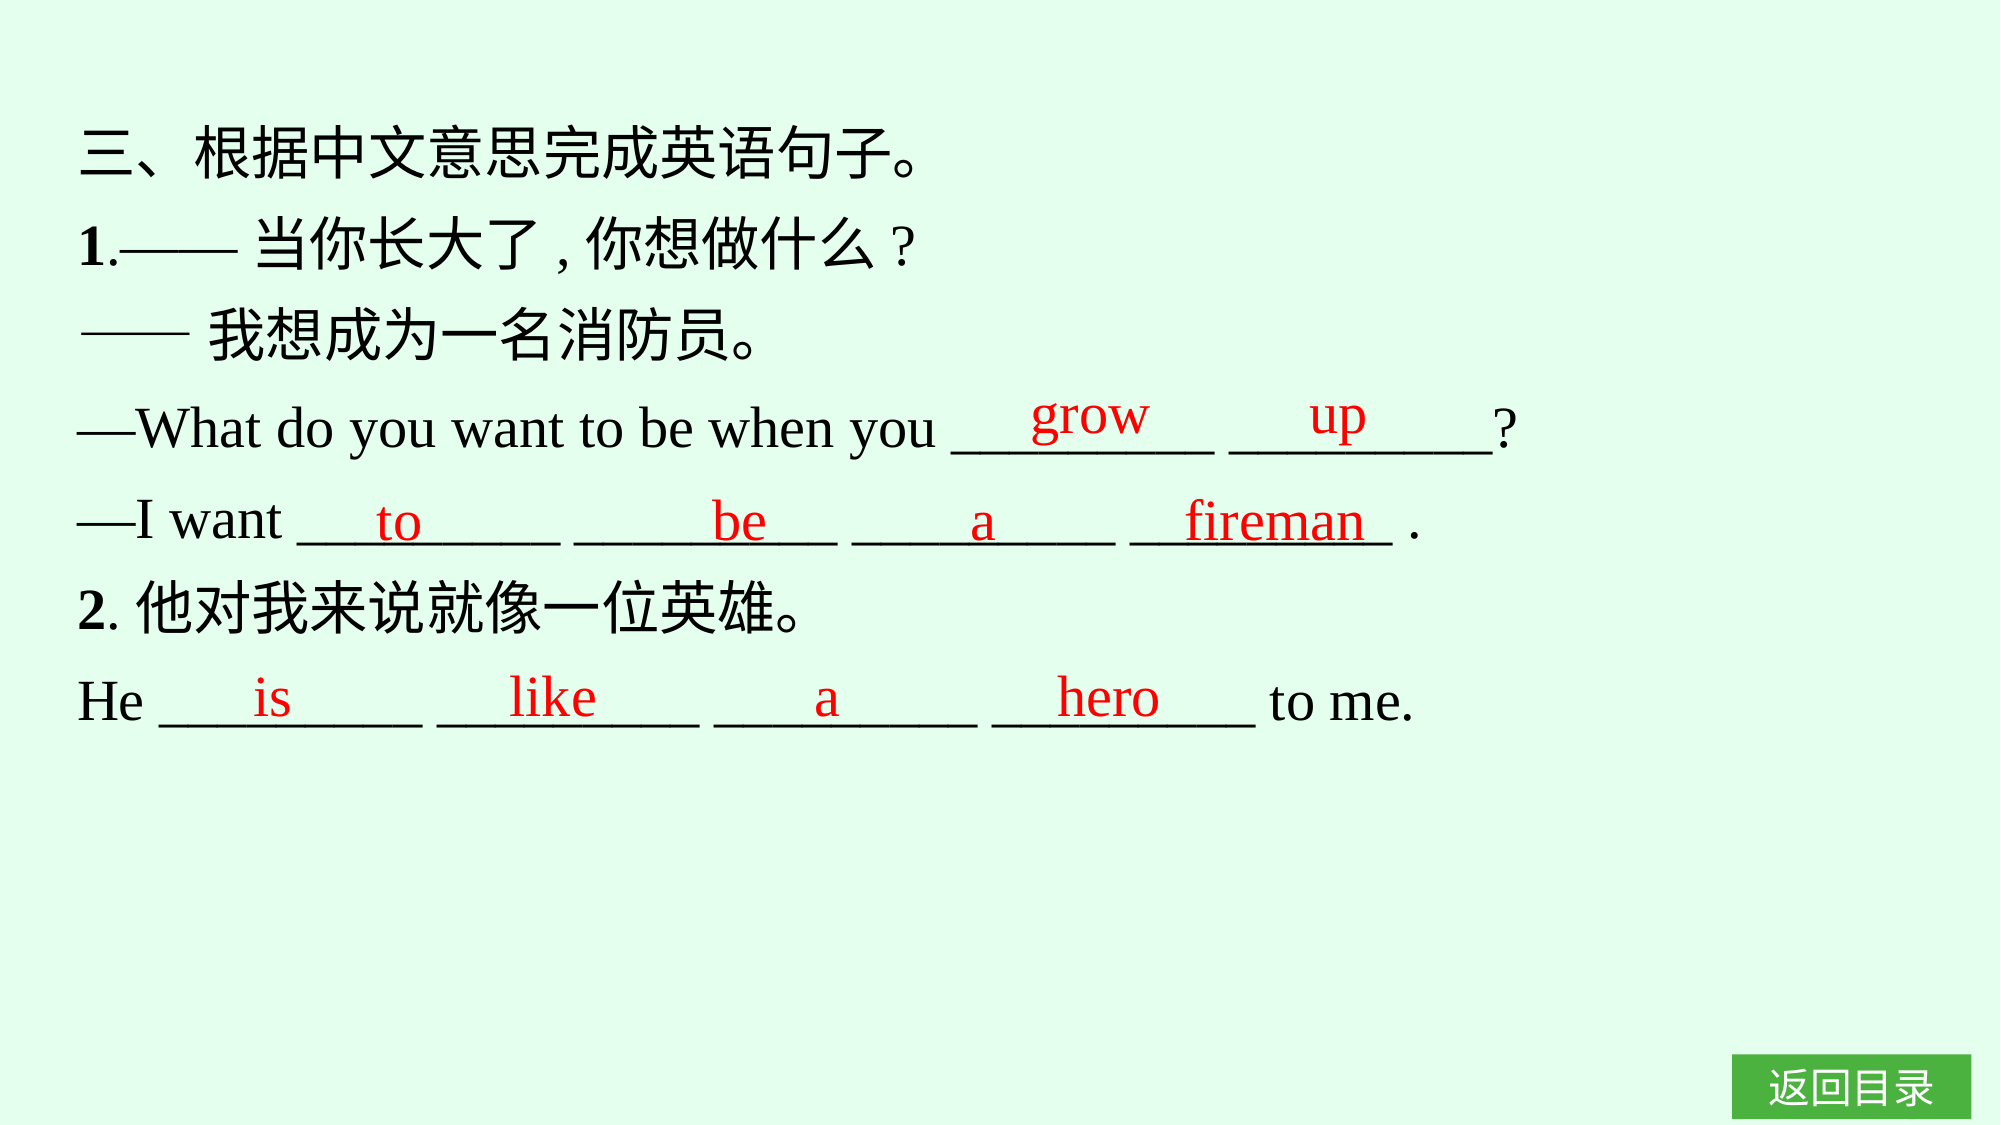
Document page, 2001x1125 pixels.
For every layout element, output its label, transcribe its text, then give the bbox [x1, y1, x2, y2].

text_box grow up [1015, 353, 1384, 453]
text_box to be a fireman [362, 460, 1381, 560]
text_box 三、根据中文意思完成英语句子。 1.——当你长大了,你想做什么? ——我想成为一名消防员。 —What do you want to be when you _________ _________? —I want _________ _________ _________ _________ . 2.他对我来说就像一位英雄。 He _________ _________ _________ _________ to me. [62, 88, 1938, 740]
text_box is like a hero [238, 637, 1177, 736]
